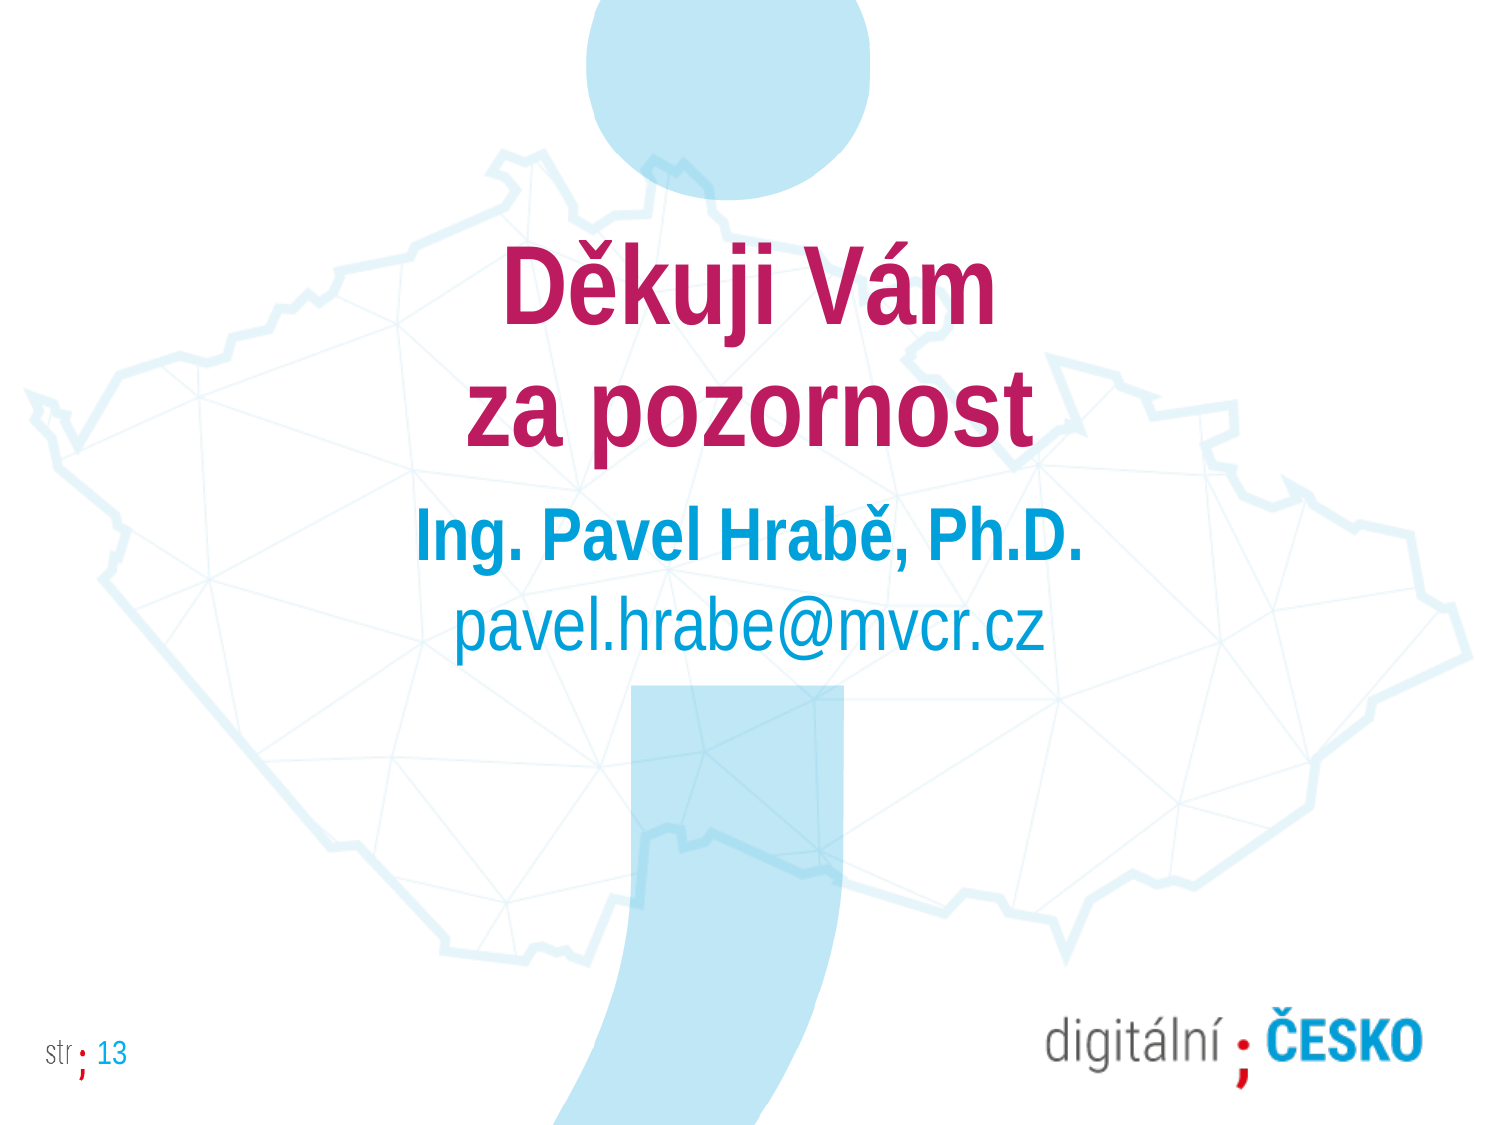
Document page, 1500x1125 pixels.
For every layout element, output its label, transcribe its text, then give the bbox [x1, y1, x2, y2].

text_box Ing. Pavel Hrabě, Ph.D. pavel.hrabe@mvcr.cz [41, 478, 540, 683]
text_box Ing. Pavel Hrabě, Ph.D. pavel.hrabe@mvcr.cz [870, 478, 1459, 683]
text_box Děkuji Vám za pozornost [41, 220, 540, 478]
picture [0, 0, 1500, 1125]
text_box Děkuji Vám za pozornost [870, 220, 1459, 478]
